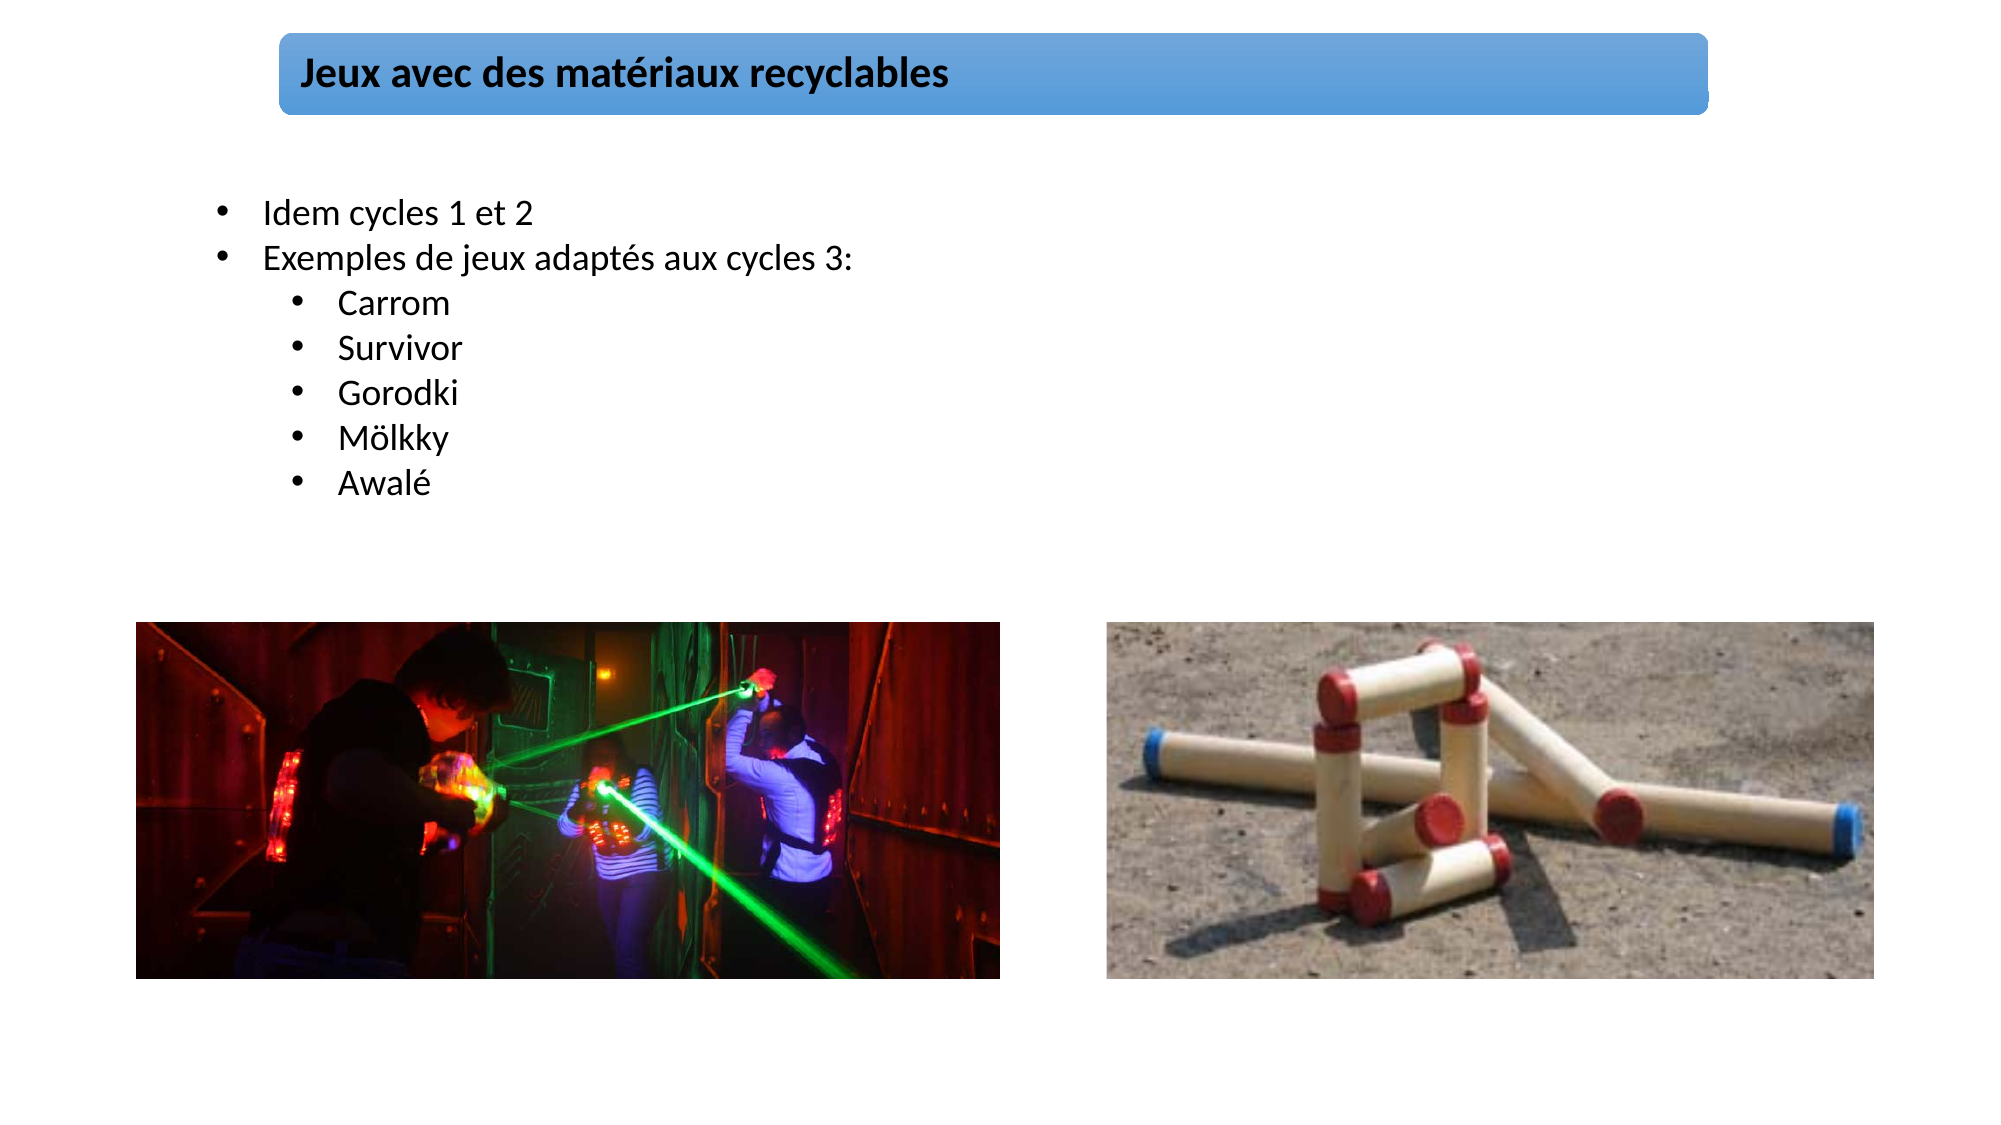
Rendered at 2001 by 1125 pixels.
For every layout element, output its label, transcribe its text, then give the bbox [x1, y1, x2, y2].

picture [135, 622, 1000, 979]
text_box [279, 30, 1709, 117]
picture [1106, 622, 1874, 979]
text_box Idem cycles 1 et 2 Exemples de jeux adaptés aux cycles 3: Carrom Survivor Gorodki Mölkky Awalé [201, 180, 1692, 511]
